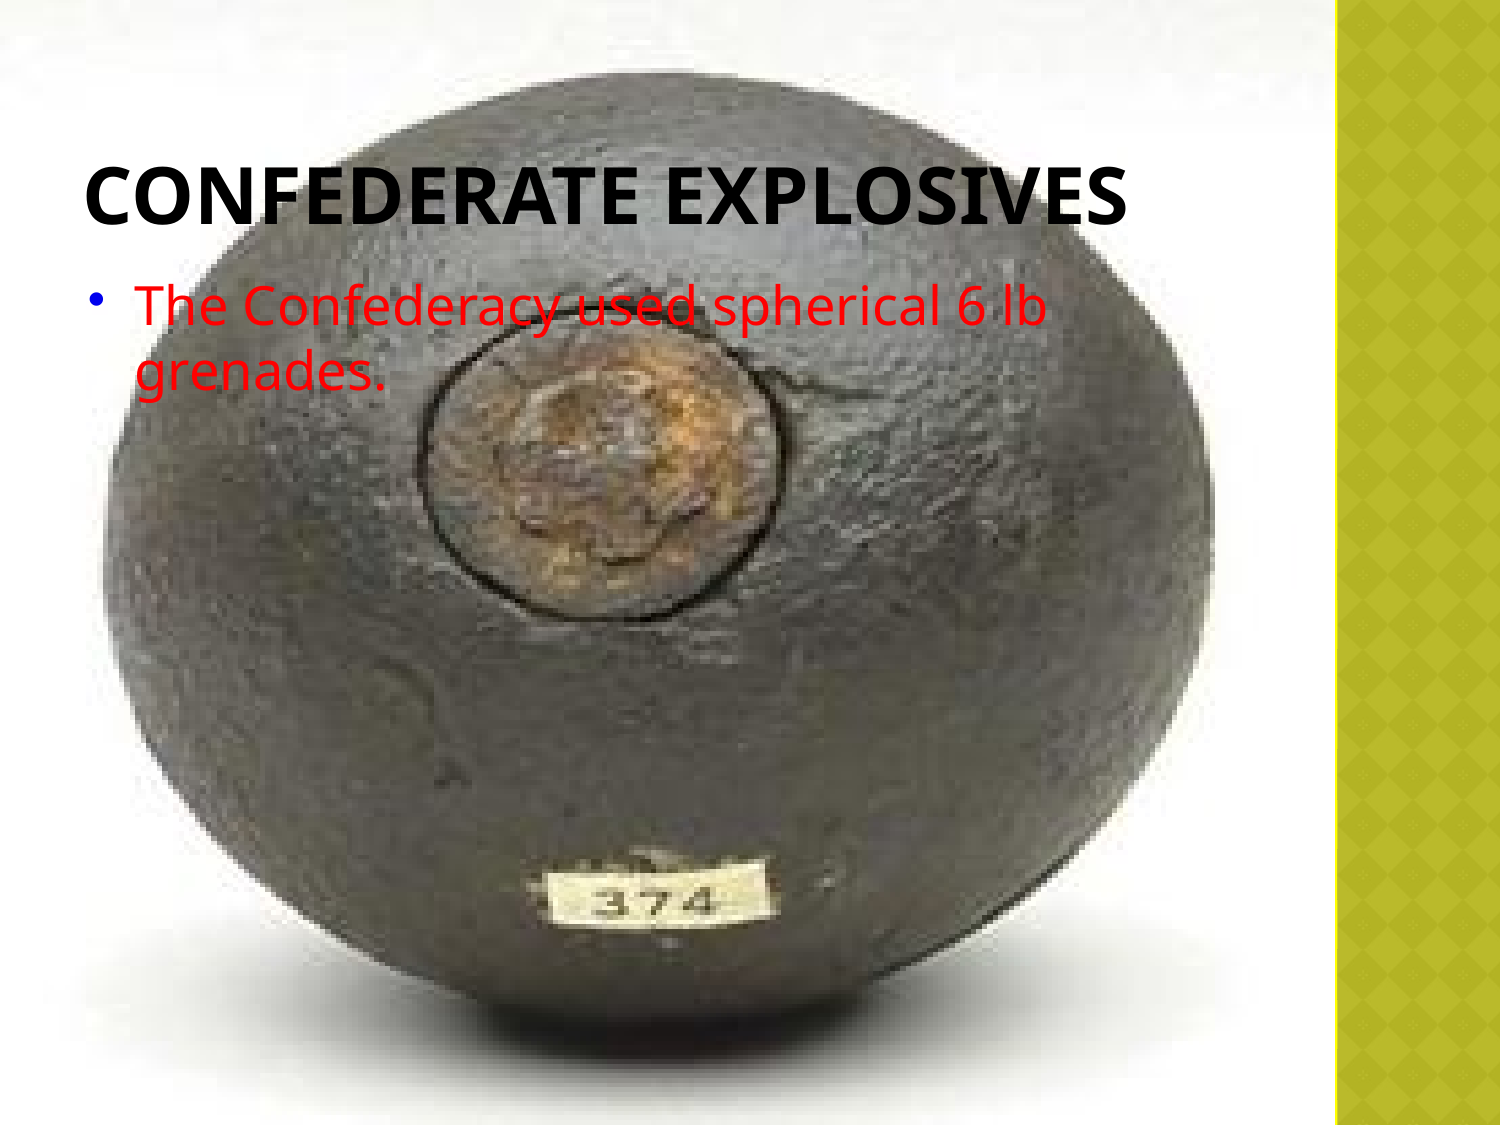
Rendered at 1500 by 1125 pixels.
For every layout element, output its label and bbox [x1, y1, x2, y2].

picture [0, 0, 1335, 1125]
